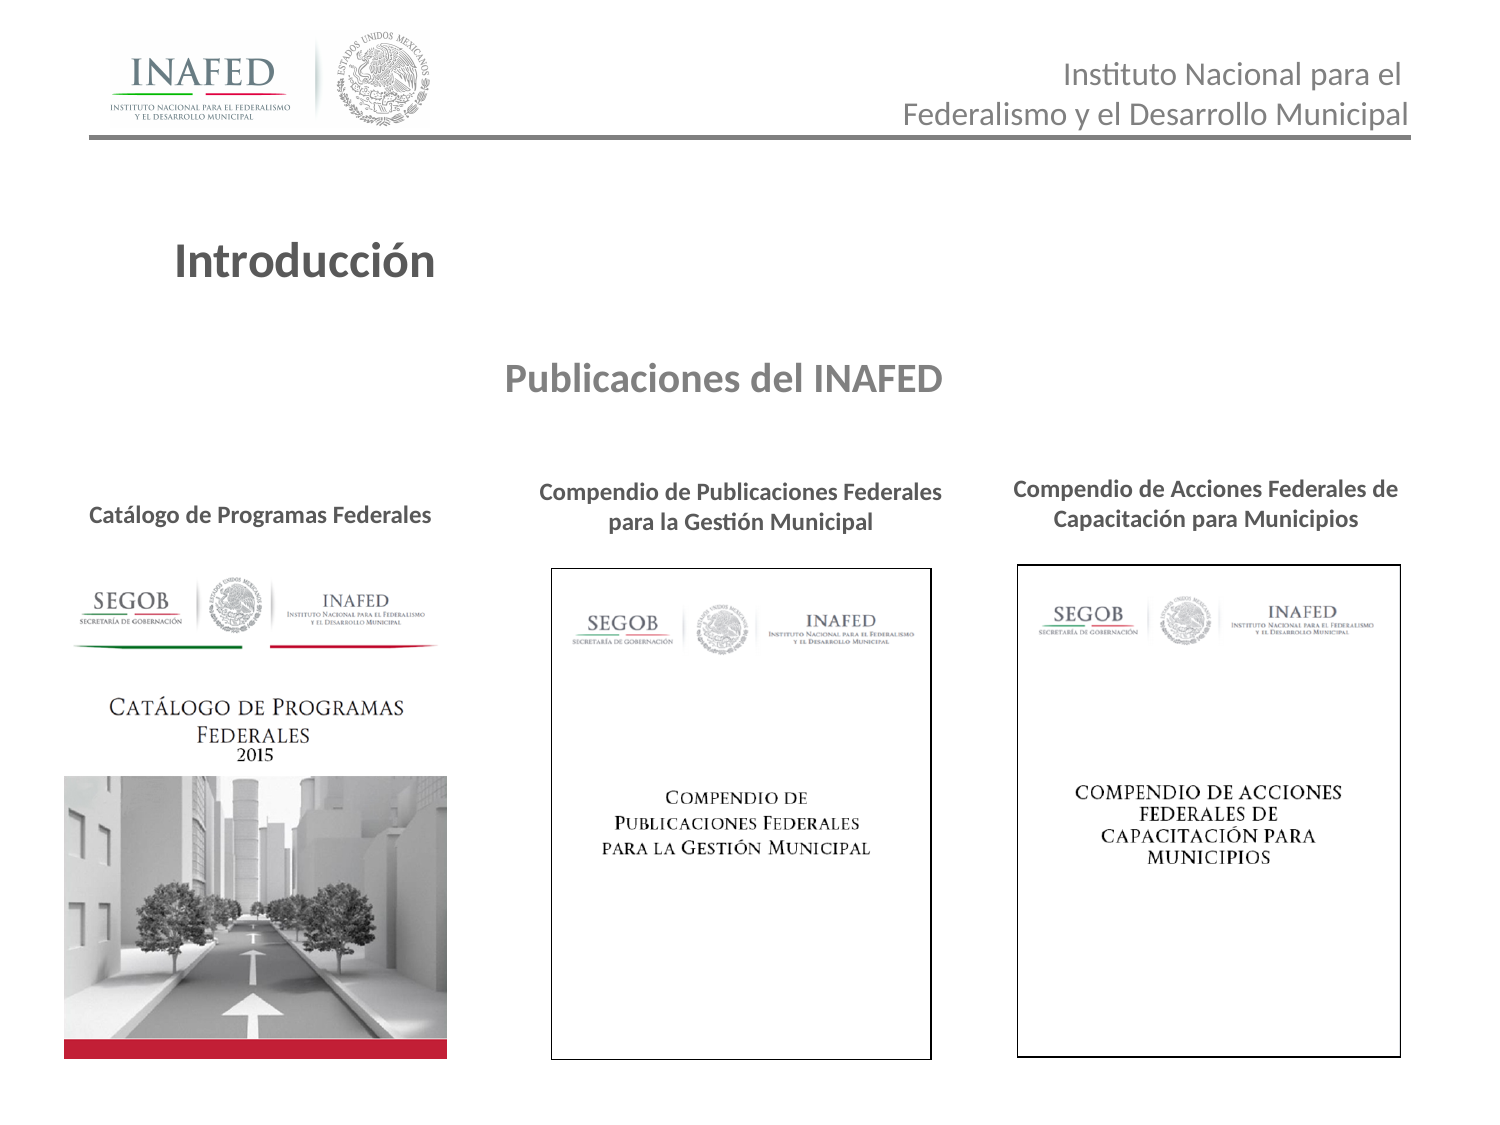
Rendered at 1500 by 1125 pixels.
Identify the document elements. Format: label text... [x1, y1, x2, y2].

picture [1018, 565, 1400, 1057]
picture [110, 30, 430, 128]
text_box Introducción [159, 219, 1341, 295]
text_box Compendio de Publicaciones Federales para la Gestión Municipal [504, 468, 978, 543]
text_box Catálogo de Programas Federales [30, 491, 492, 537]
text_box Compendio de Acciones Federales de Capacitación para Municipios [977, 464, 1436, 540]
picture [64, 568, 448, 1059]
text_box Publicaciones del INAFED [490, 343, 1176, 409]
picture [552, 568, 931, 1059]
